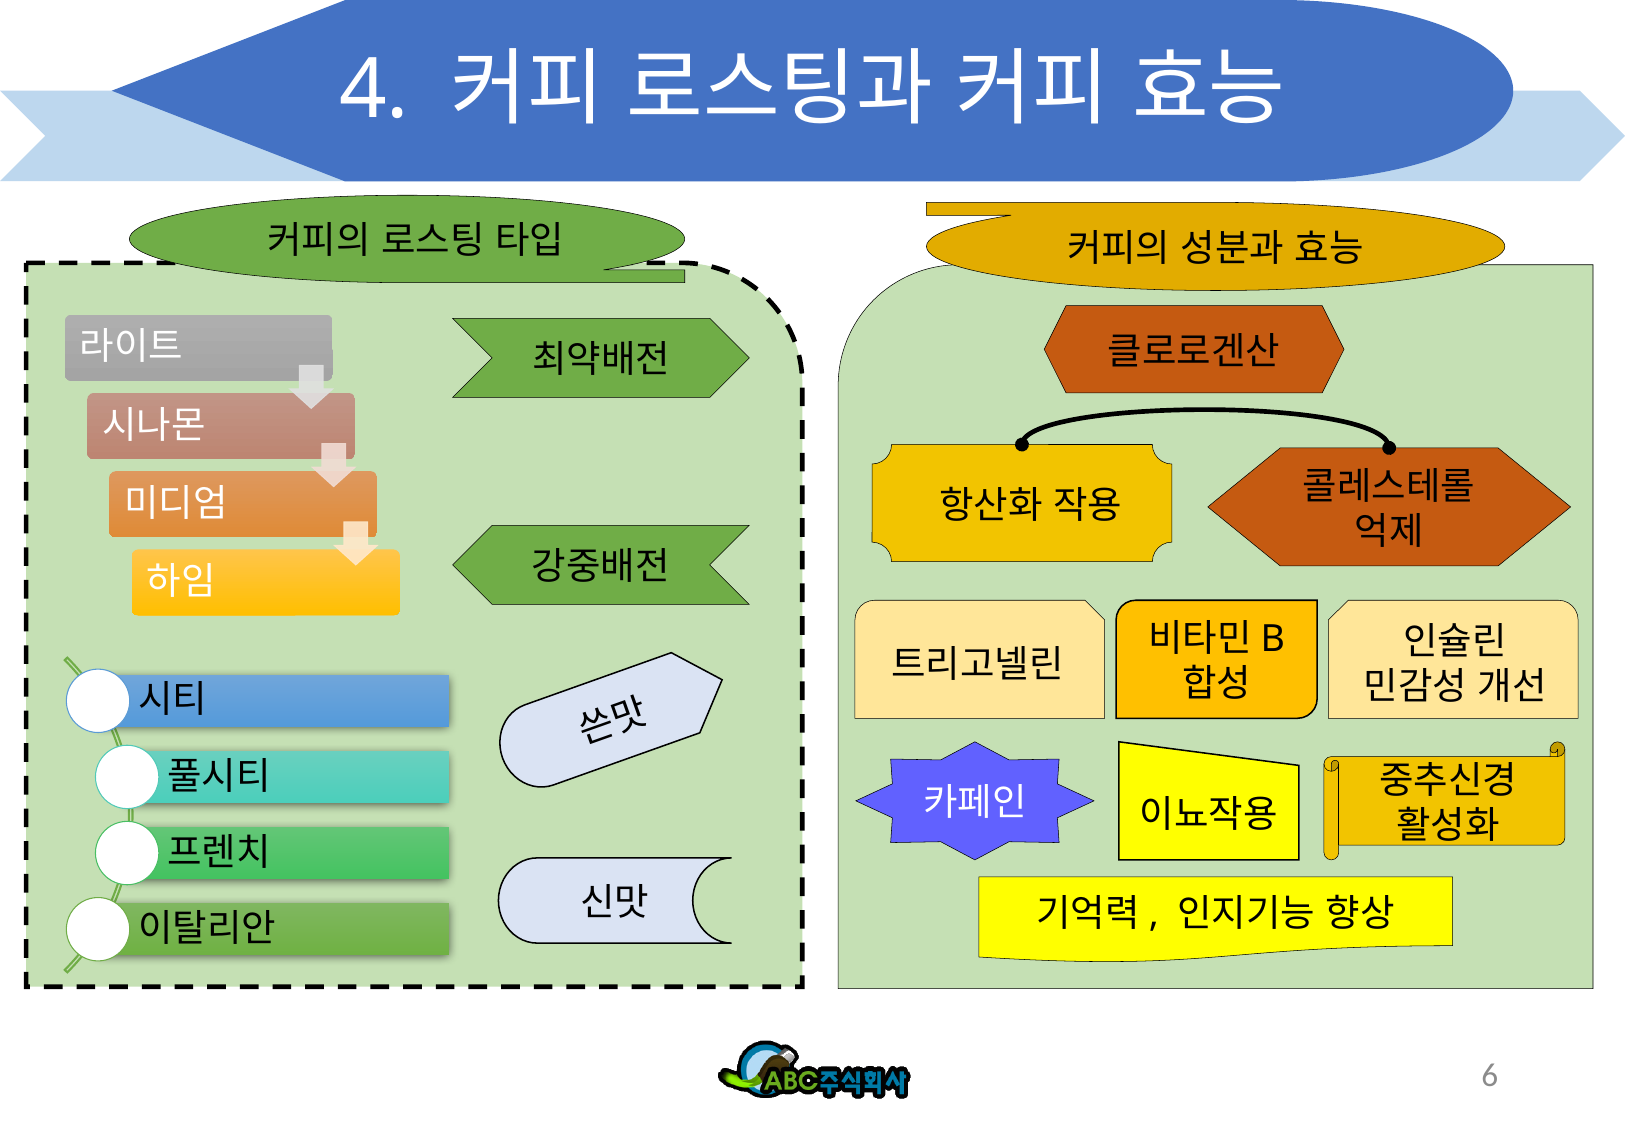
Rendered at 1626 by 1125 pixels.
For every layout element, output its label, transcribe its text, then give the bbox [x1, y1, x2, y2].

text_box 클로로겐산 [1043, 304, 1203, 394]
picture [709, 1034, 916, 1103]
text_box 비타민B 합성 [1116, 600, 1318, 719]
text_box 기억력, 인지기능 향상 [977, 875, 1454, 963]
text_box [59, 650, 453, 980]
text_box [837, 263, 1595, 990]
text_box 신맛 [497, 856, 732, 945]
title 4. 커피 로스팅과 커피 효능 [0, 0, 1625, 182]
text_box 강중배전 [451, 524, 752, 606]
text_box 쓴맛 [498, 651, 724, 788]
text_box 커피의 로스팅 타입 [128, 194, 686, 284]
text_box 클로로겐산 [1208, 304, 1346, 394]
slide_number 6 [1147, 1042, 1514, 1103]
text_box 최약배전 [450, 317, 751, 399]
text_box [925, 201, 1506, 292]
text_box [64, 314, 400, 616]
text_box 인슐린 민감성 개선 [1327, 599, 1580, 720]
text_box 트리고넬린 [853, 599, 1106, 720]
text_box 항산화 작용 [870, 443, 1173, 563]
text_box 이뇨작용 [1118, 741, 1299, 860]
text_box 커피의 성분과 효능 [1052, 216, 1379, 276]
text_box [25, 261, 804, 988]
text_box 카페인 [853, 740, 1097, 862]
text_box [1203, 262, 1208, 630]
text_box 콜레스테롤 억제 [1208, 446, 1573, 568]
text_box 중추신경 활성화 [1322, 740, 1566, 861]
